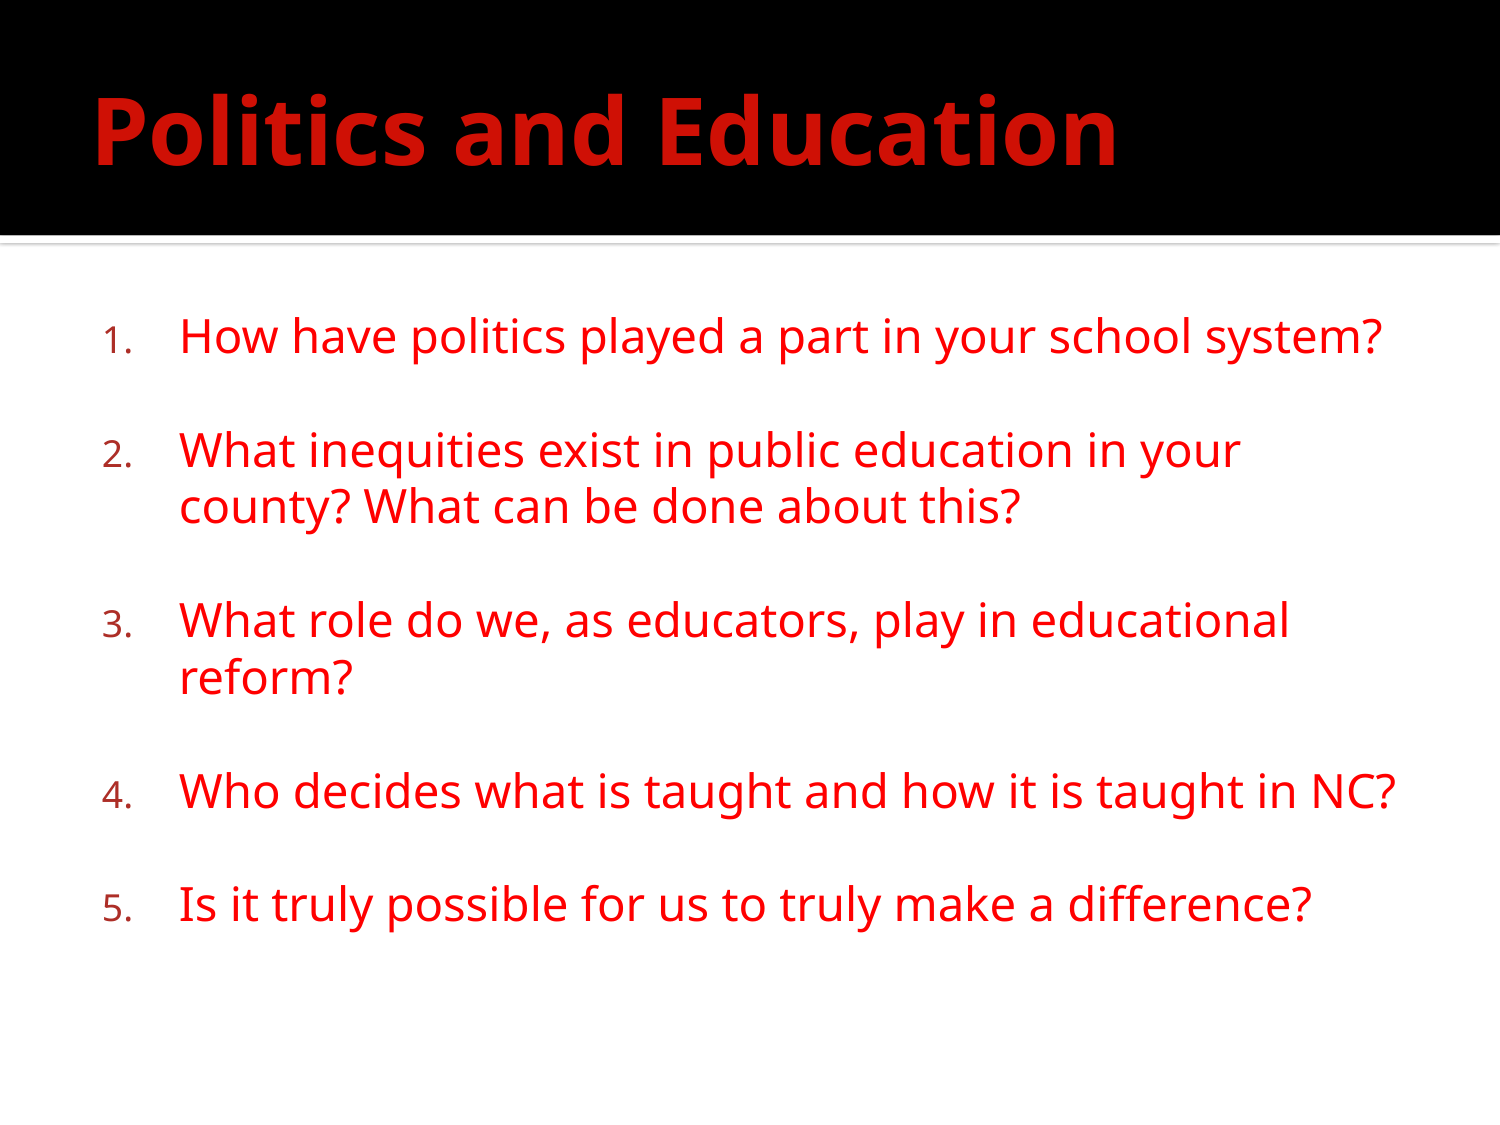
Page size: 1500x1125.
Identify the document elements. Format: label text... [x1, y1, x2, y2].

title Politics and Education [75, 25, 1425, 231]
list How have politics played a part in your school system? What inequities exist in public education in your county? What can be done about this? What role do we, as educators, play in educational reform? Who decides what is taught and how it is taught in NC? Is it truly possible for us to truly make a difference? [75, 291, 1425, 1050]
